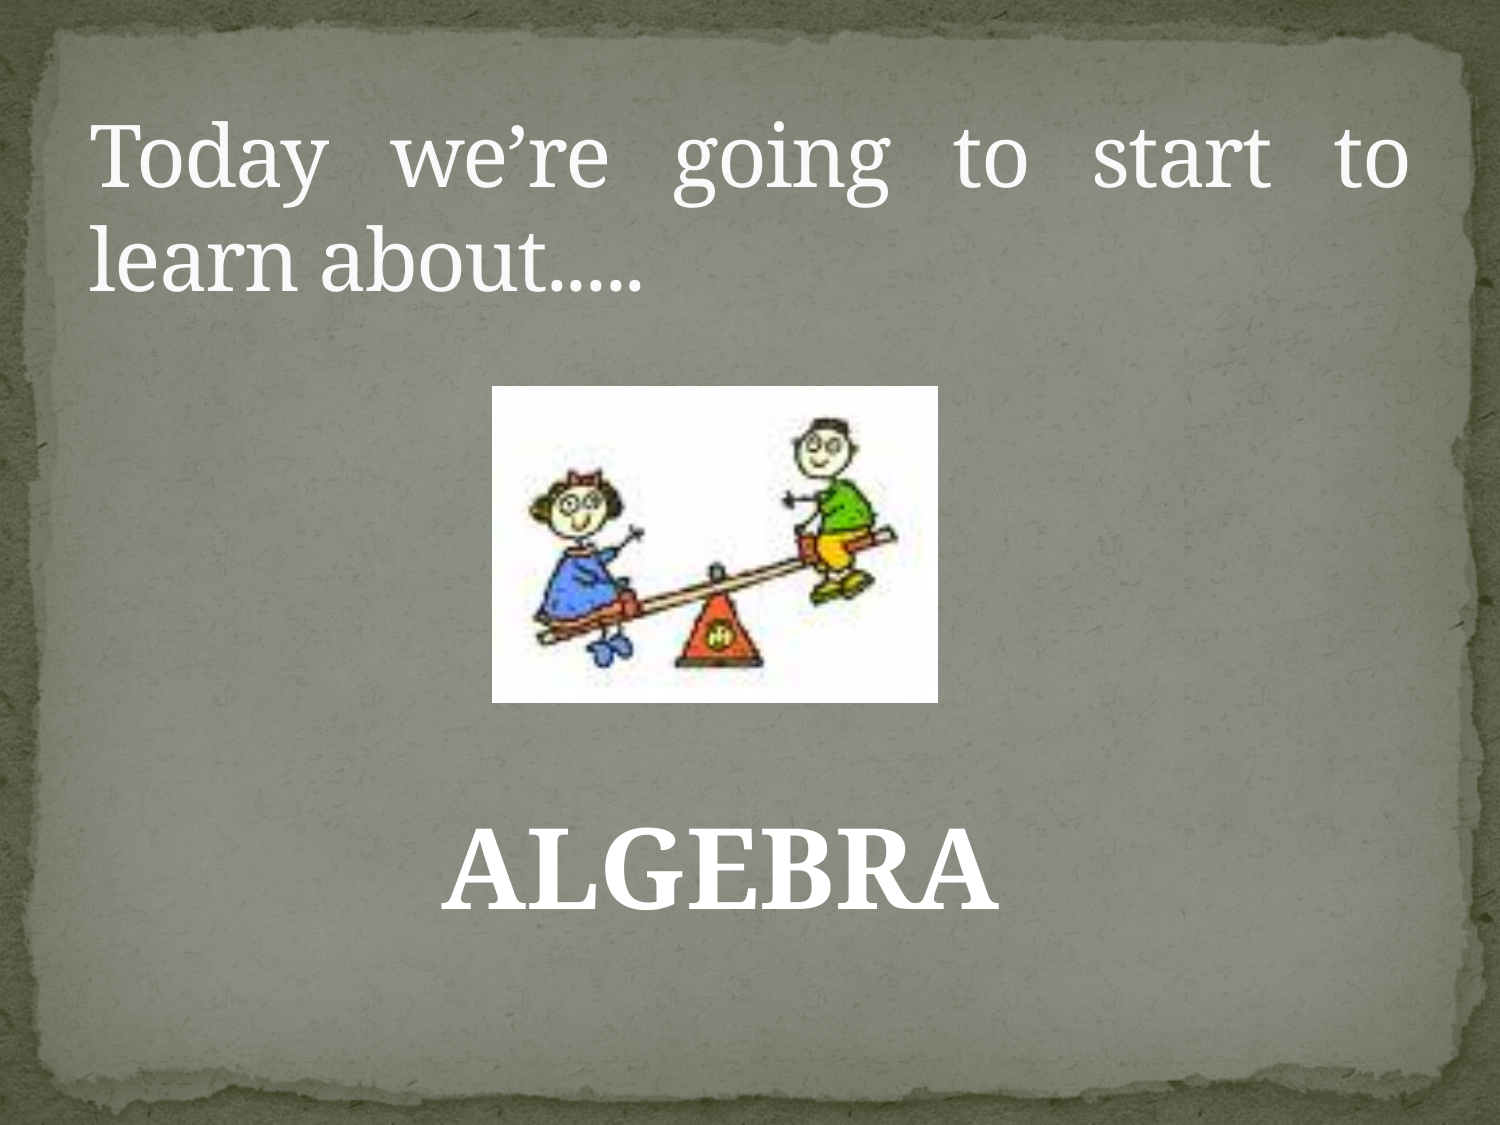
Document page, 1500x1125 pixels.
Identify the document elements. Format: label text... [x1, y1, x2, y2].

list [495, 389, 936, 702]
title Today we’re going to start to learn about..... [74, 93, 1425, 317]
text_box Algebra [234, 789, 1207, 940]
